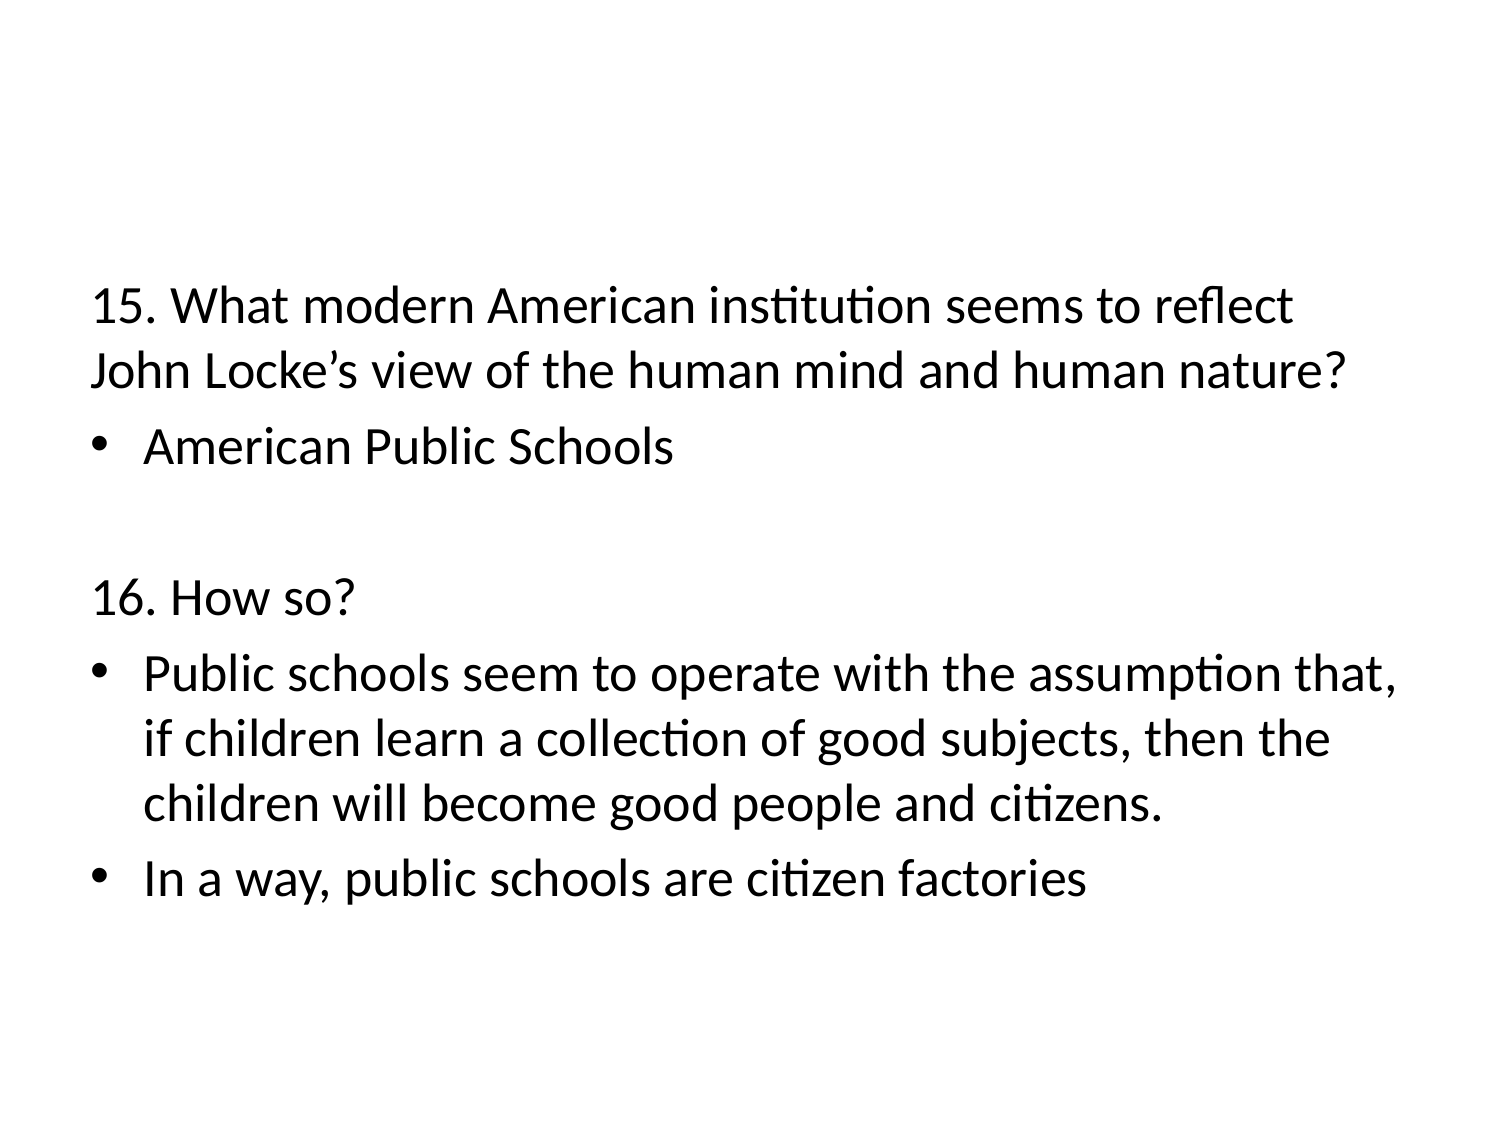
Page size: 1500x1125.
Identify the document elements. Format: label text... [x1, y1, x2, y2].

list 15. What modern American institution seems to reflect John Locke’s view of the human mind and human nature? American Public Schools 16. How so? Public schools seem to operate with the assumption that, if children learn a collection of good subjects, then the children will become good people and citizens. In a way, public schools are citizen factories [75, 262, 1425, 1005]
